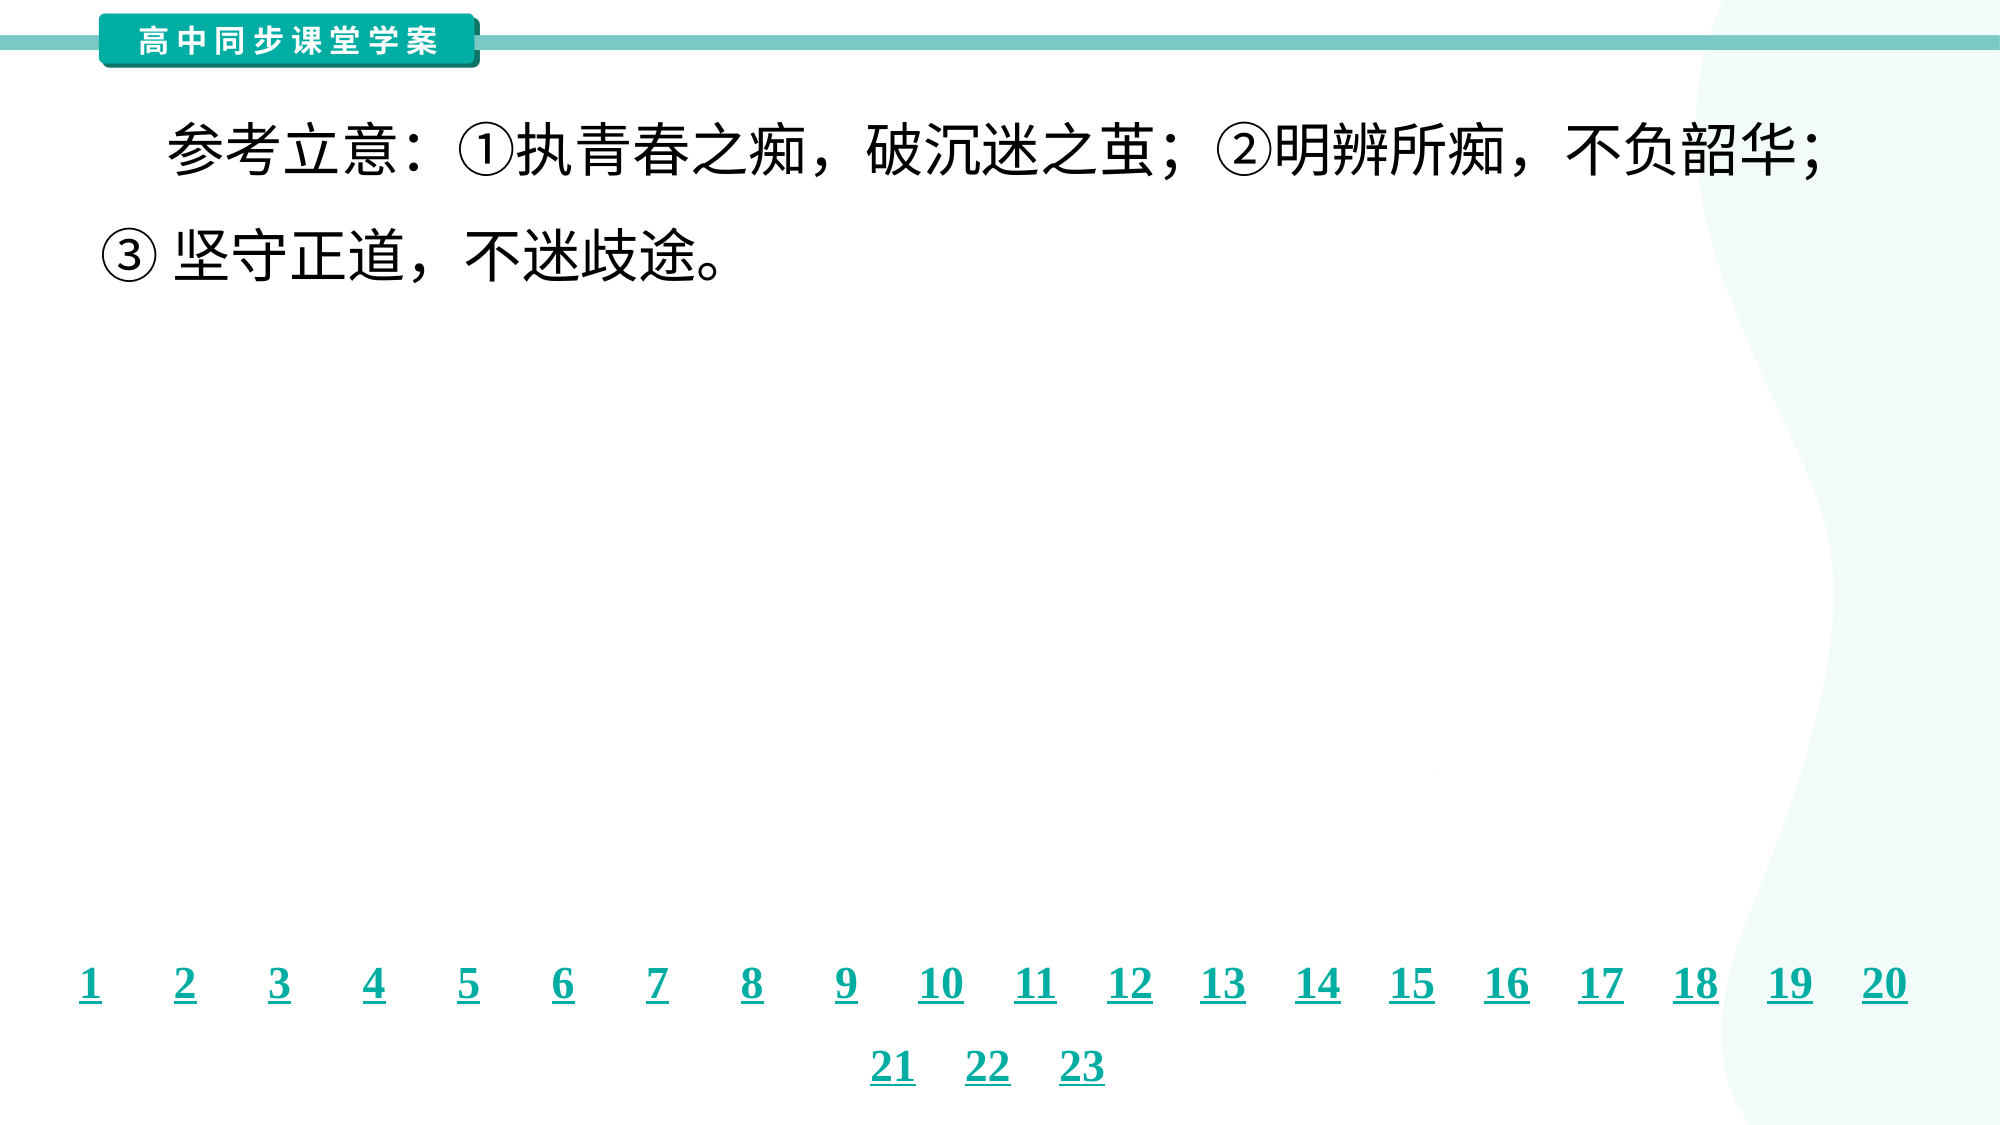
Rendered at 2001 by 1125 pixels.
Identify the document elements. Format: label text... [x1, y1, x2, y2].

picture [0, 0, 2000, 1125]
text_box 参考立意：①执青春之痴，破沉迷之茧；②明辨所痴，不负韶华； ③坚守正道，不迷歧途。 [100, 76, 1899, 290]
